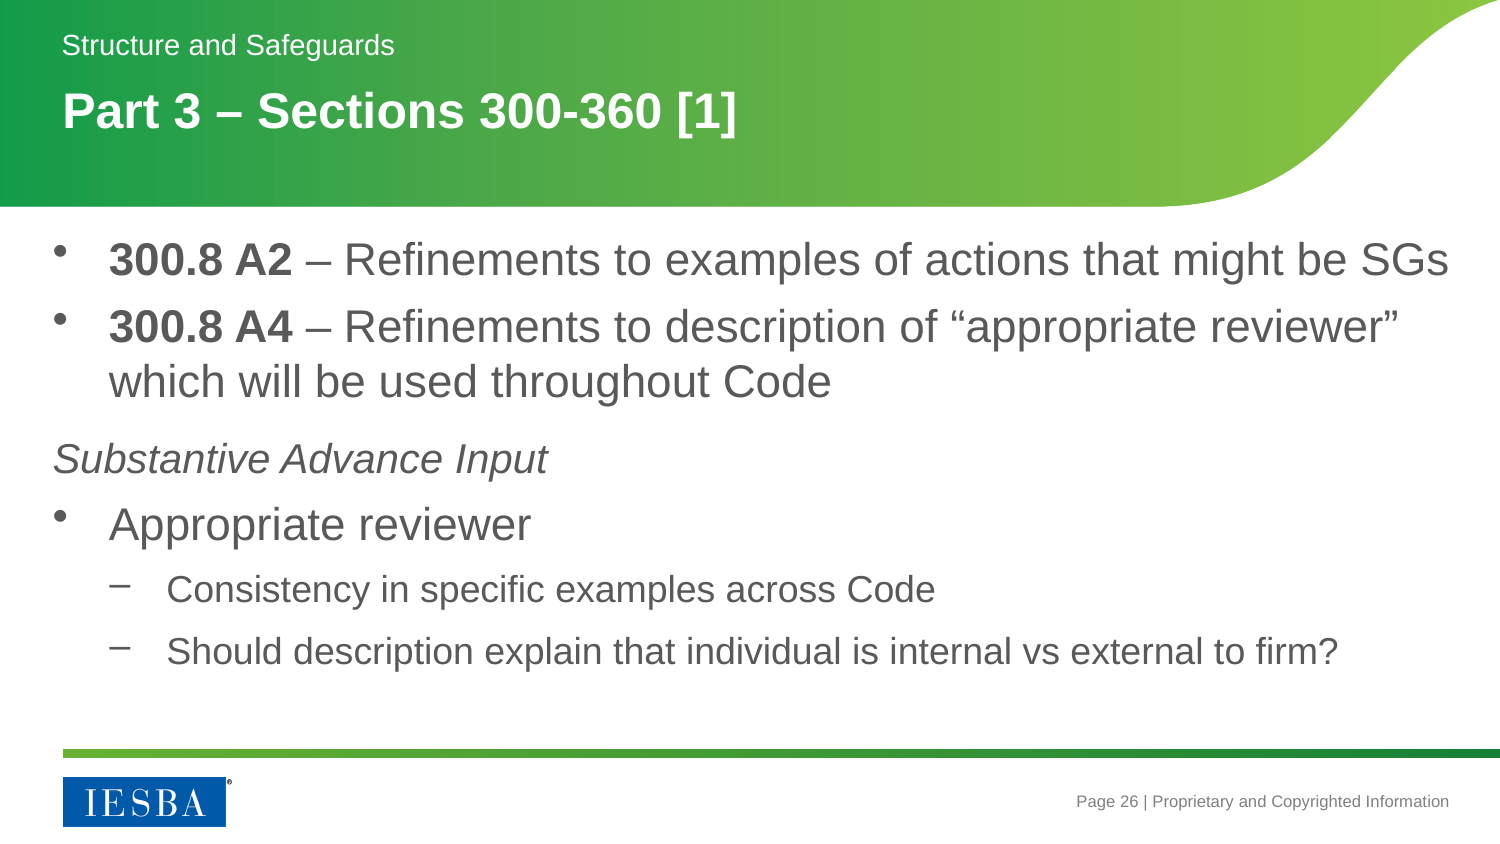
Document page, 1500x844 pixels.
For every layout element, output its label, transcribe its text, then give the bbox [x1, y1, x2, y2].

subtitle Structure and Safeguards [61, 25, 500, 55]
list 300.8 A2 – Refinements to examples of actions that might be SGs 300.8 A4 – Refinements to description of “appropriate reviewer” which will be used throughout Code Substantive Advance Input Appropriate reviewer Consistency in specific examples across Code Should description explain that individual is internal vs external to firm? [37, 221, 1475, 723]
title Part 3 – Sections 300-360 [1] [62, 75, 1300, 142]
picture [63, 777, 232, 827]
picture [0, 0, 1500, 207]
